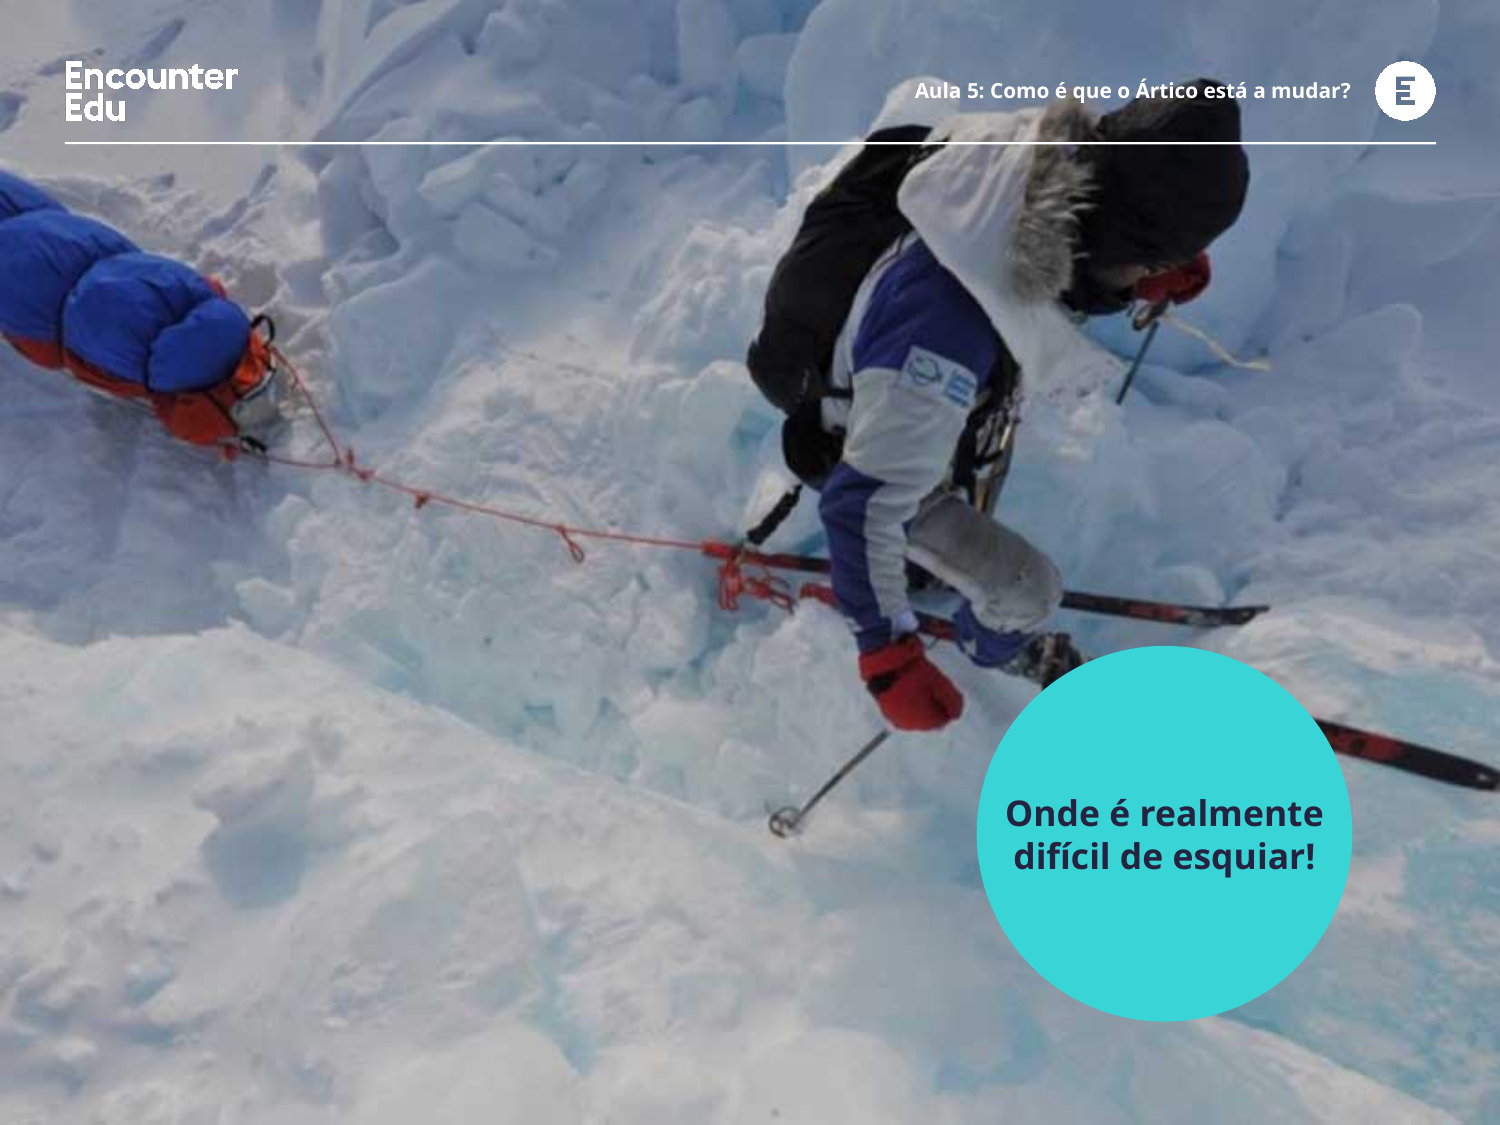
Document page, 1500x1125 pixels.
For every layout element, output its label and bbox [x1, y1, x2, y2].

text_box [976, 645, 1353, 1022]
picture [0, 0, 1500, 1125]
